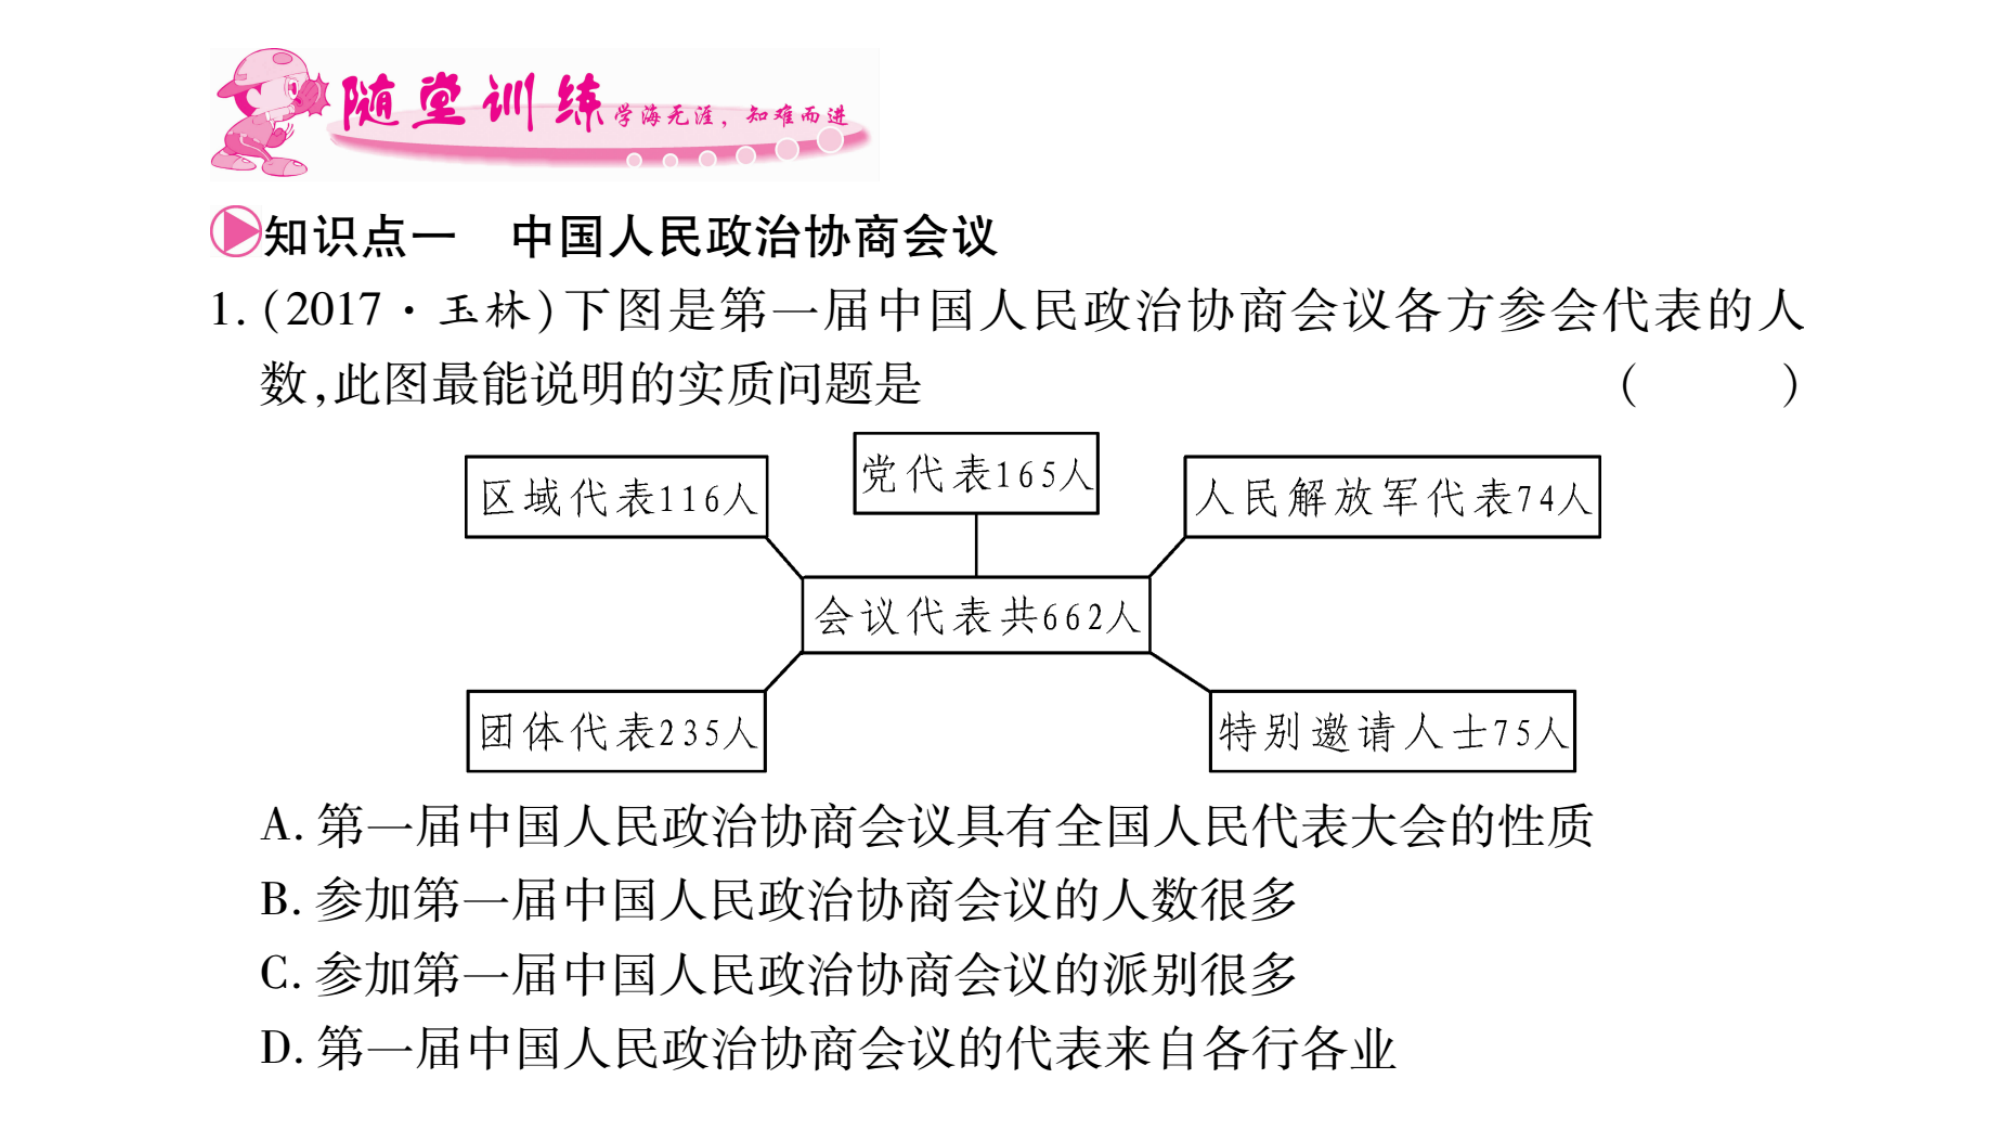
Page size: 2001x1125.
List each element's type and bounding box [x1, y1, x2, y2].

picture [196, 47, 1804, 1078]
